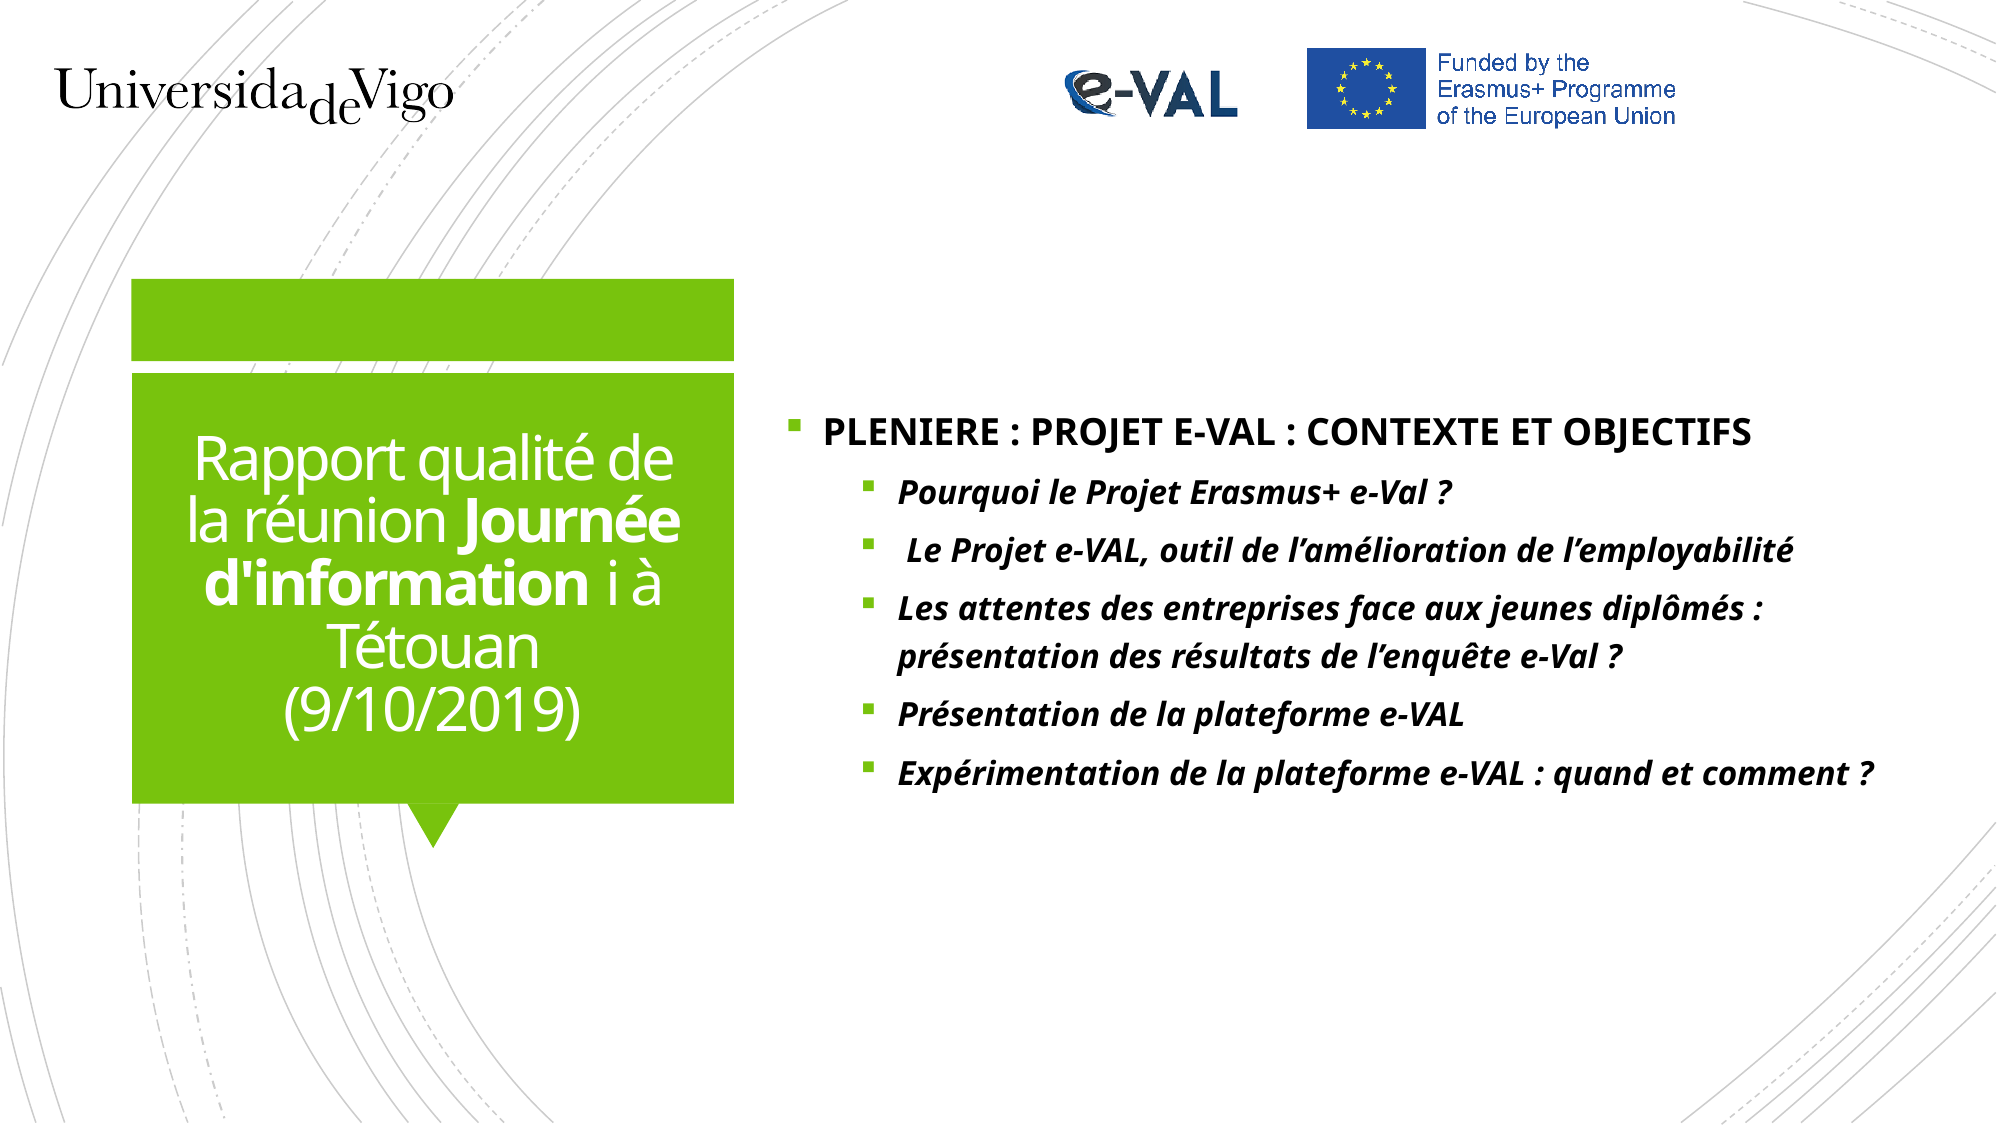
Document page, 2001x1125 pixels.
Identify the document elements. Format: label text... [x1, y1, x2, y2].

picture [1307, 48, 1675, 129]
text_box Rapport qualité de la réunion Journée d'information i à Tétouan (9/10/2019) [145, 385, 720, 789]
picture [42, 48, 465, 143]
picture [1055, 51, 1251, 130]
list PLENIERE : PROJET E-VAL : CONTEXTE ET OBJECTIFS Pourquoi le Projet Erasmus+ e-Val ? Le Projet e-VAL, outil de l’amélioration de l’employabilité Les attentes des entreprises face aux jeunes diplômés : présentation des résultats de l’enquête e-Val ? Présentation de la plateforme e-VAL Expérimentation de la plateforme e-VAL : quand et comment ? [770, 176, 1978, 1089]
